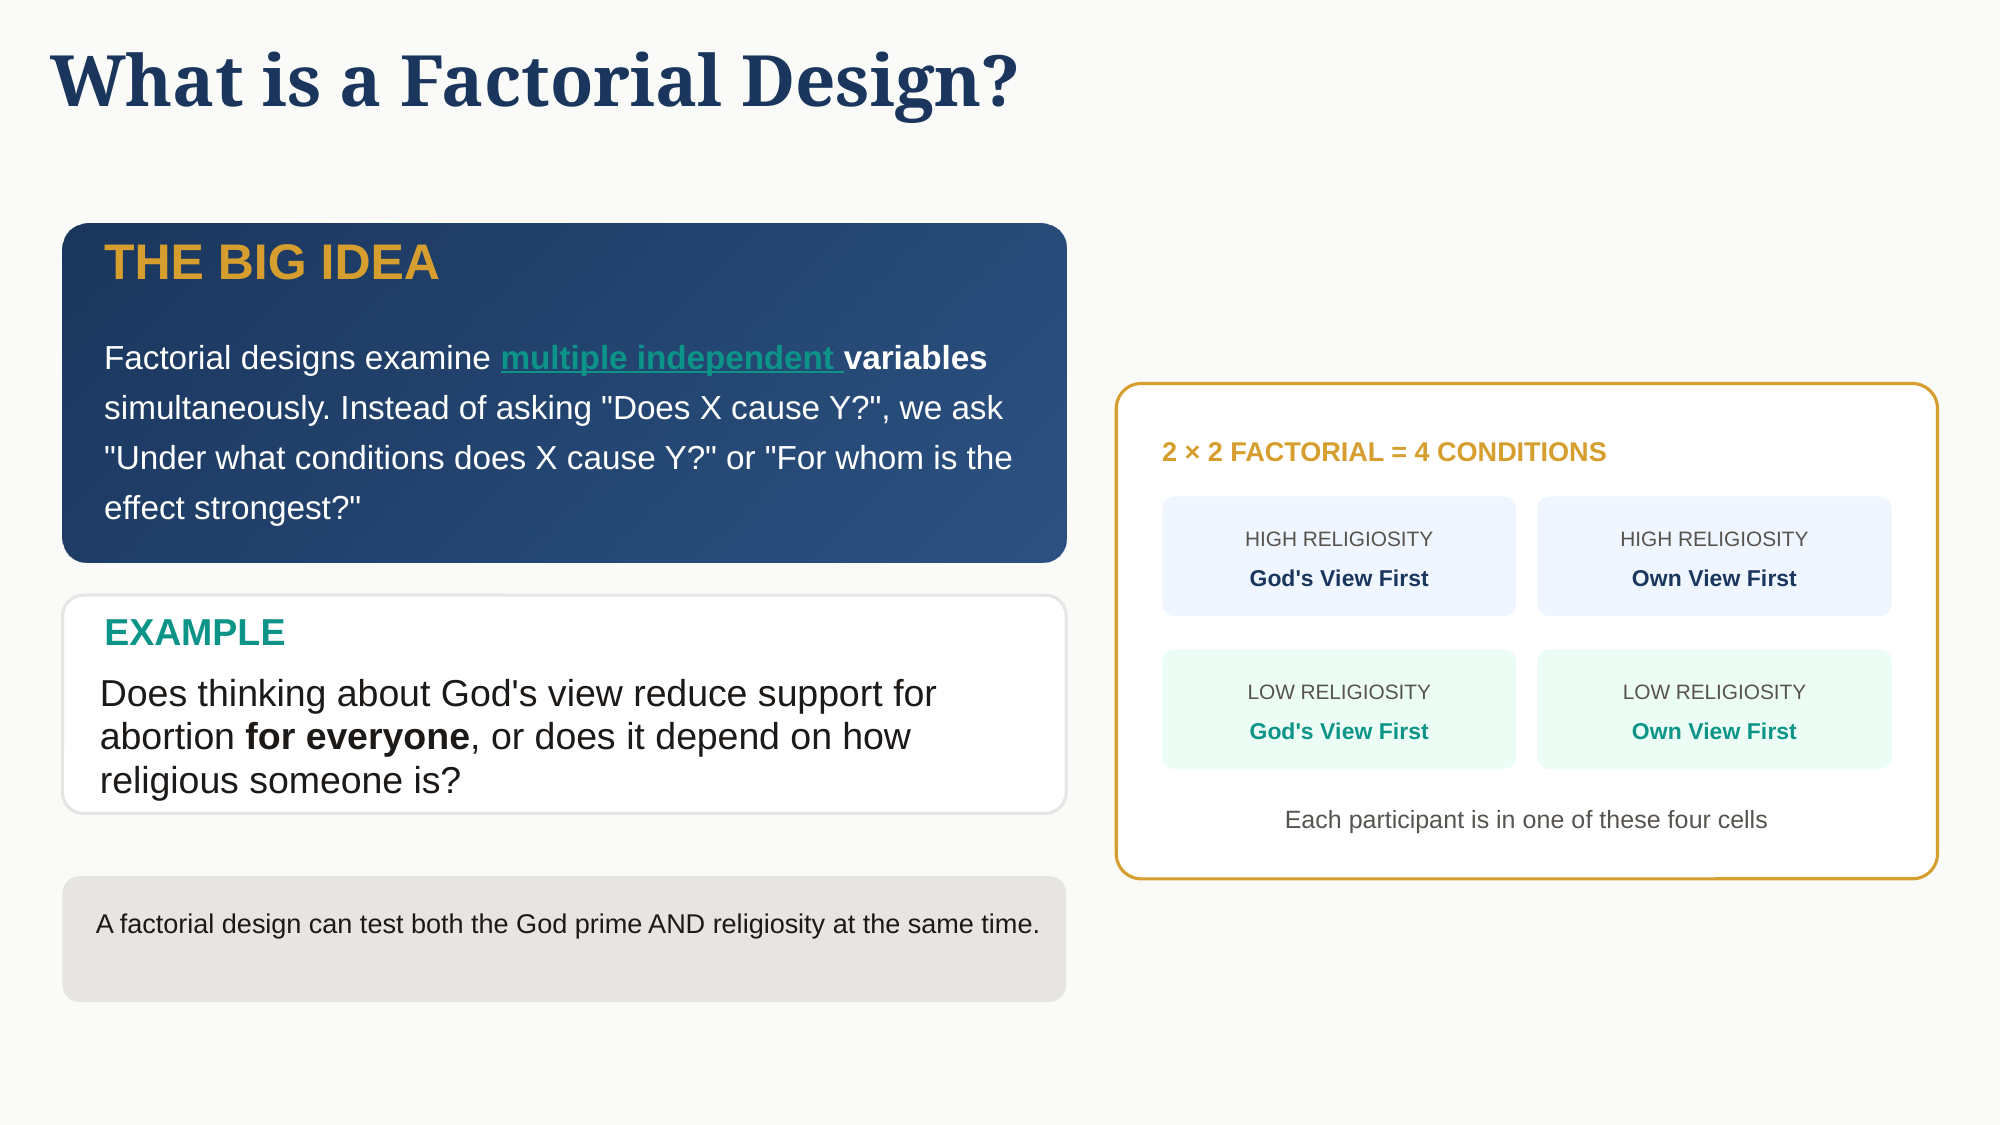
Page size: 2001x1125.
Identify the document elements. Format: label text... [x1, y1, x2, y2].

text_box LOW RELIGIOSITY [1183, 674, 1495, 704]
text_box [1537, 649, 1892, 769]
text_box Own View First [1559, 711, 1870, 744]
picture [62, 223, 1067, 563]
text_box [1162, 649, 1517, 769]
text_box [1116, 383, 1938, 879]
text_box [62, 876, 1067, 1002]
text_box [1162, 496, 1517, 617]
text_box God's View First [1183, 711, 1495, 744]
text_box A factorial design can test both the God prime AND religiosity at the same time. [95, 901, 1052, 977]
text_box What is a Factorial Design? [50, 50, 1341, 121]
text_box LOW RELIGIOSITY [1559, 674, 1870, 704]
text_box HIGH RELIGIOSITY [1183, 521, 1495, 551]
text_box Each participant is in one of these four cells [1154, 798, 1899, 834]
text_box Own View First [1559, 558, 1870, 591]
text_box HIGH RELIGIOSITY [1559, 521, 1870, 551]
text_box Does thinking about God's view reduce support for abortion for everyone, or does it depend on how religious someone is? [99, 669, 1048, 758]
text_box 2 × 2 FACTORIAL = 4 CONDITIONS [1162, 429, 1907, 468]
text_box [62, 595, 1067, 814]
text_box [1537, 496, 1892, 617]
text_box God's View First [1183, 558, 1495, 591]
text_box EXAMPLE [104, 617, 1052, 653]
